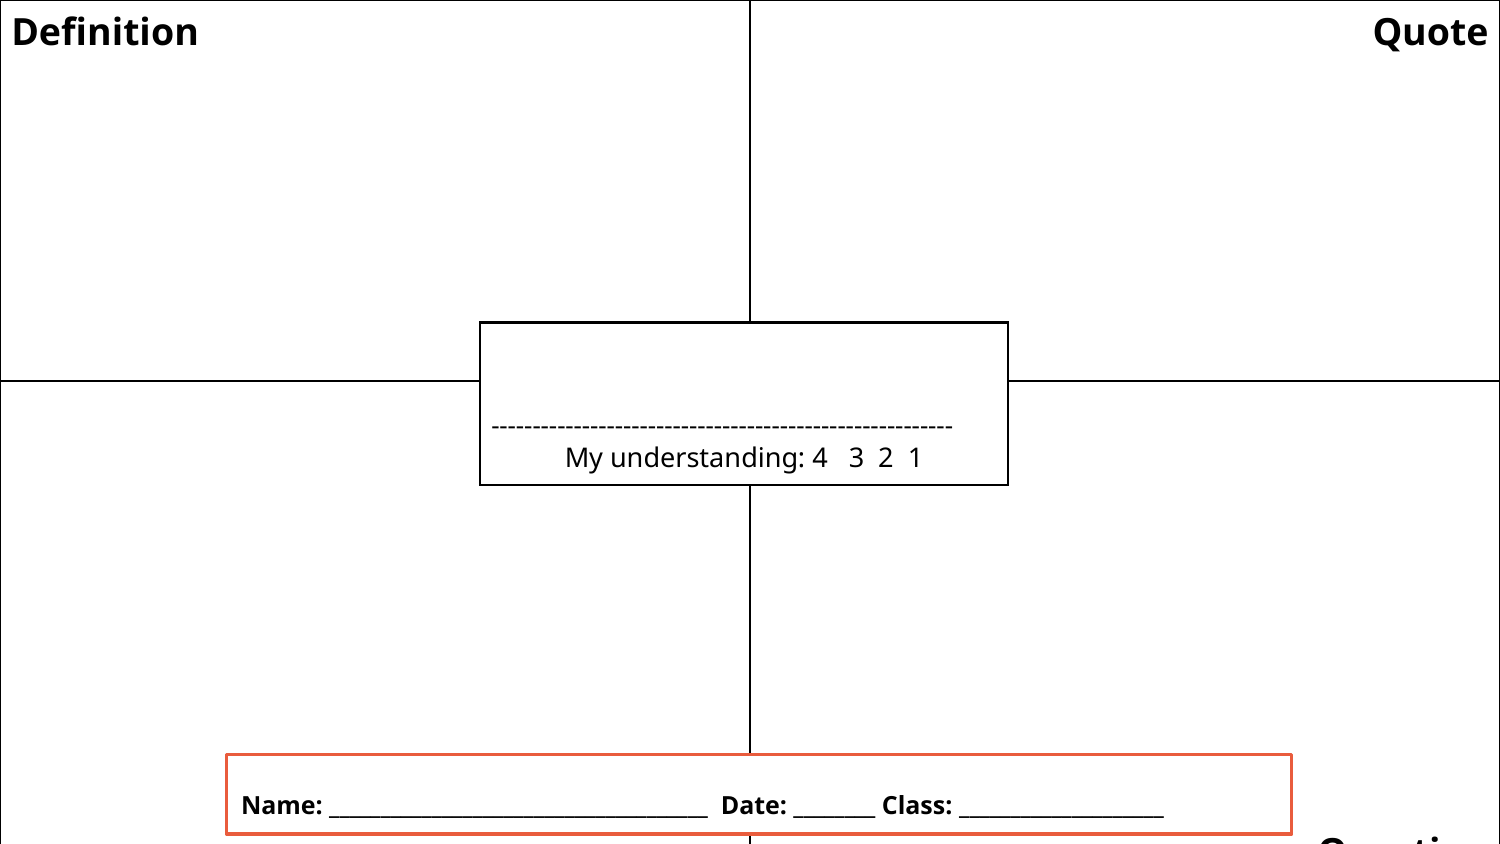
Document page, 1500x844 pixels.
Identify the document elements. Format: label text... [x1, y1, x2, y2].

text_box -------------------------------------------------------- My understanding: 4 3 2 1 [480, 322, 1008, 486]
table_header Quote [751, 1, 1499, 380]
table_header Definition [1, 1, 749, 380]
text_box Name: _____________________________________ Date: ________ Class: ____________________ [226, 754, 1292, 834]
table_cell Question [751, 382, 1499, 844]
table_cell Illustration [1, 382, 749, 844]
